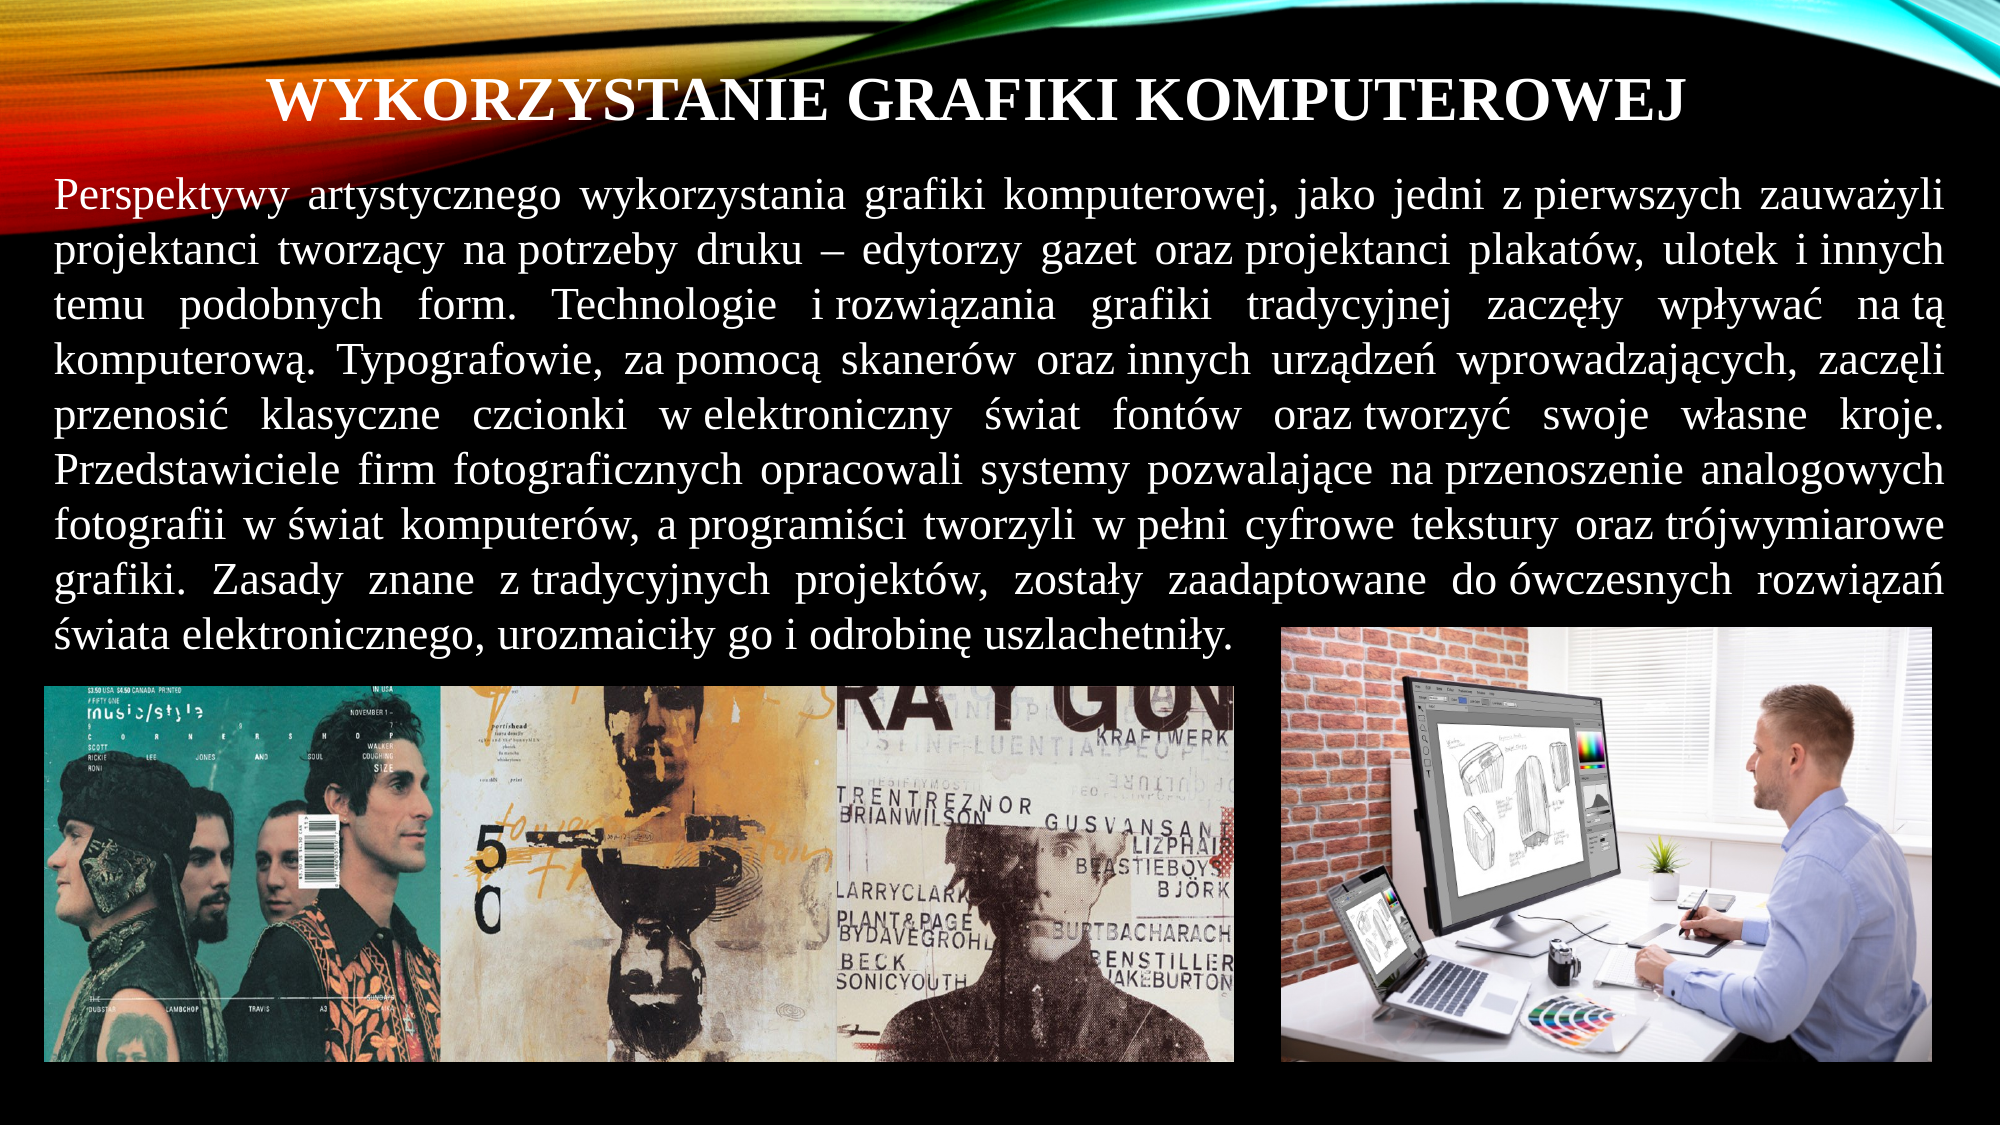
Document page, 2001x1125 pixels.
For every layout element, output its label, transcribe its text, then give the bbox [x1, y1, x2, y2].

text_box WYKORZYSTANIE GRAFIKI KOMPUTEROWEJ [250, 50, 1918, 141]
picture [0, 0, 2000, 237]
picture [1280, 627, 1932, 1062]
text_box Perspektywy artystycznego wykorzystania grafiki komputerowej, jako jedni z pierwszych zauważyli projektanci tworzący na potrzeby druku – edytorzy gazet oraz projektanci plakatów, ulotek i innych temu podobnych form. Technologie i rozwiązania grafiki tradycyjnej zaczęły wpływać na tą komputerową. Typografowie, za pomocą skanerów oraz innych urządzeń wprowadzających, zaczęli przenosić klasyczne czcionki w elektroniczny świat fontów oraz tworzyć swoje własne kroje. Przedstawiciele firm fotograficznych opracowali systemy pozwalające na przenoszenie analogowych fotografii w świat komputerów, a programiści tworzyli w pełni cyfrowe tekstury oraz trójwymiarowe grafiki. Zasady znane z tradycyjnych projektów, zostały zaadaptowane do ówczesnych rozwiązań świata elektronicznego, urozmaiciły go i odrobinę uszlachetniły. [38, 156, 1962, 667]
picture [43, 686, 1235, 1062]
